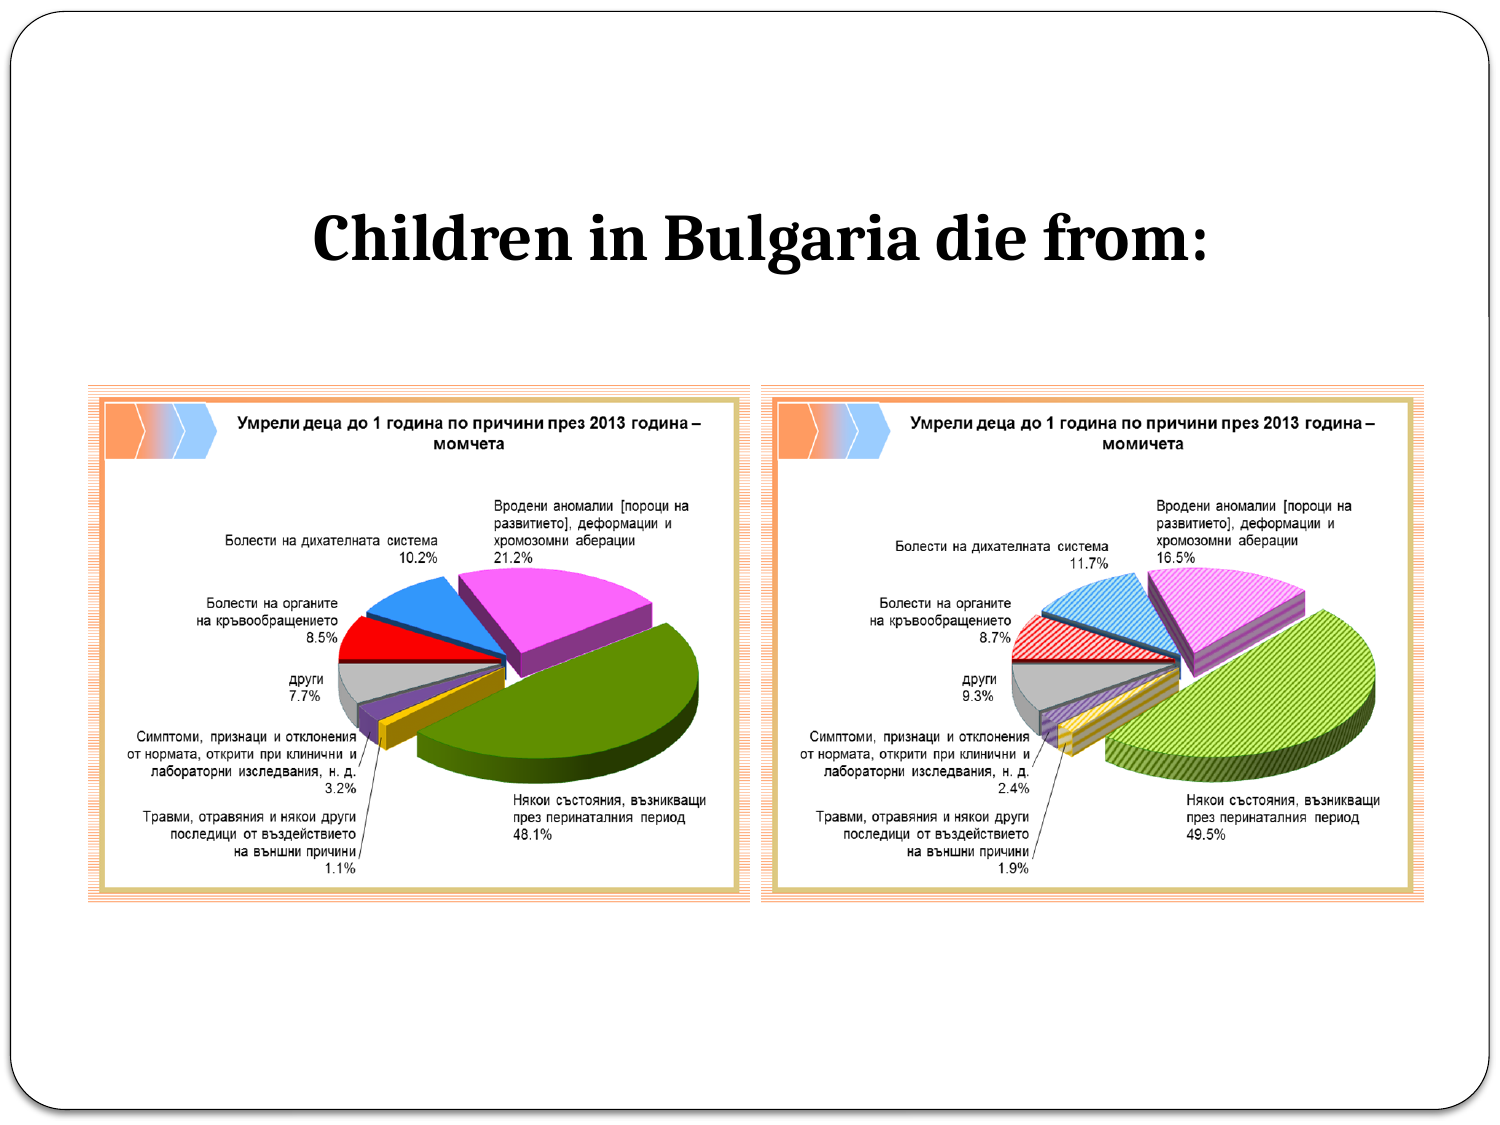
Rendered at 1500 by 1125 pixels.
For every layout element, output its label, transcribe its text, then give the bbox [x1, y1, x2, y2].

picture [761, 385, 1424, 904]
title Children in Bulgaria die from: [124, 101, 1400, 290]
picture [88, 385, 751, 904]
